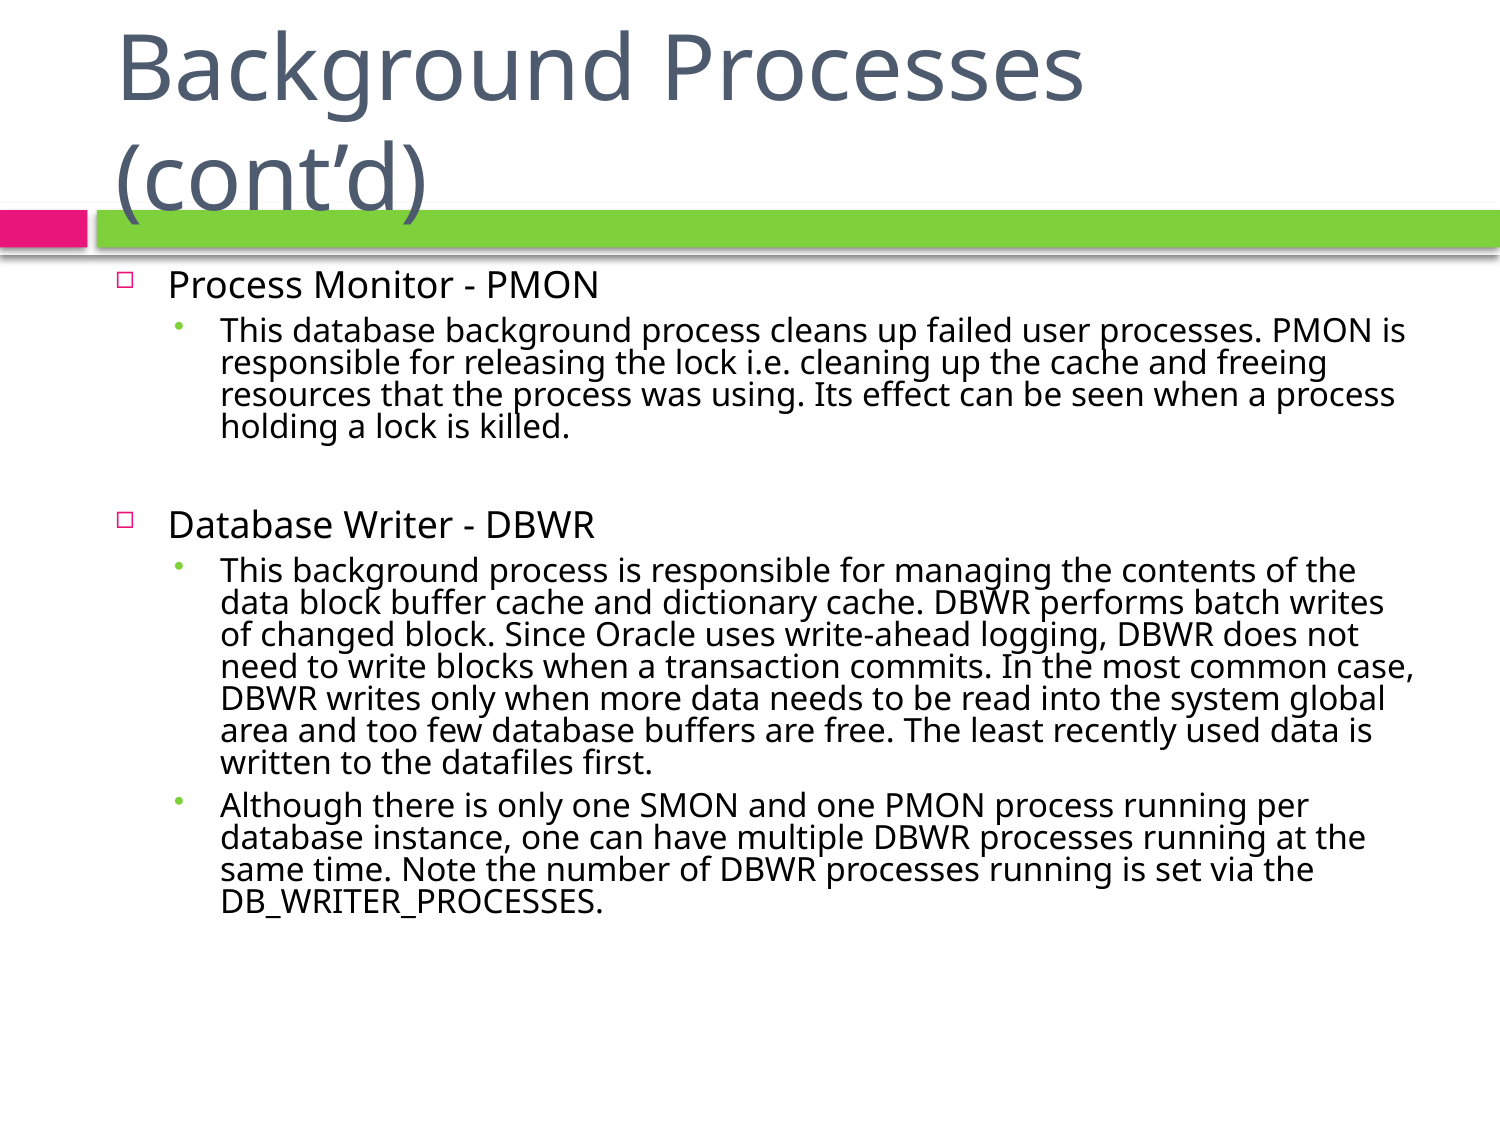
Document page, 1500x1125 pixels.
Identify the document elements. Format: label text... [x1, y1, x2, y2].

list Process Monitor - PMON This database background process cleans up failed user processes. PMON is responsible for releasing the lock i.e. cleaning up the cache and freeing resources that the process was using. Its effect can be seen when a process holding a lock is killed. Database Writer - DBWR This background process is responsible for managing the contents of the data block buffer cache and dictionary cache. DBWR performs batch writes of changed block. Since Oracle uses write-ahead logging, DBWR does not need to write blocks when a transaction commits. In the most common case, DBWR writes only when more data needs to be read into the system global area and too few database buffers are free. The least recently used data is written to the datafiles first. Although there is only one SMON and one PMON process running per database instance, one can have multiple DBWR processes running at the same time. Note the number of DBWR processes running is set via the DB_WRITER_PROCESSES. [100, 262, 1438, 1005]
title Background Processes (cont’d) [100, 37, 1438, 200]
